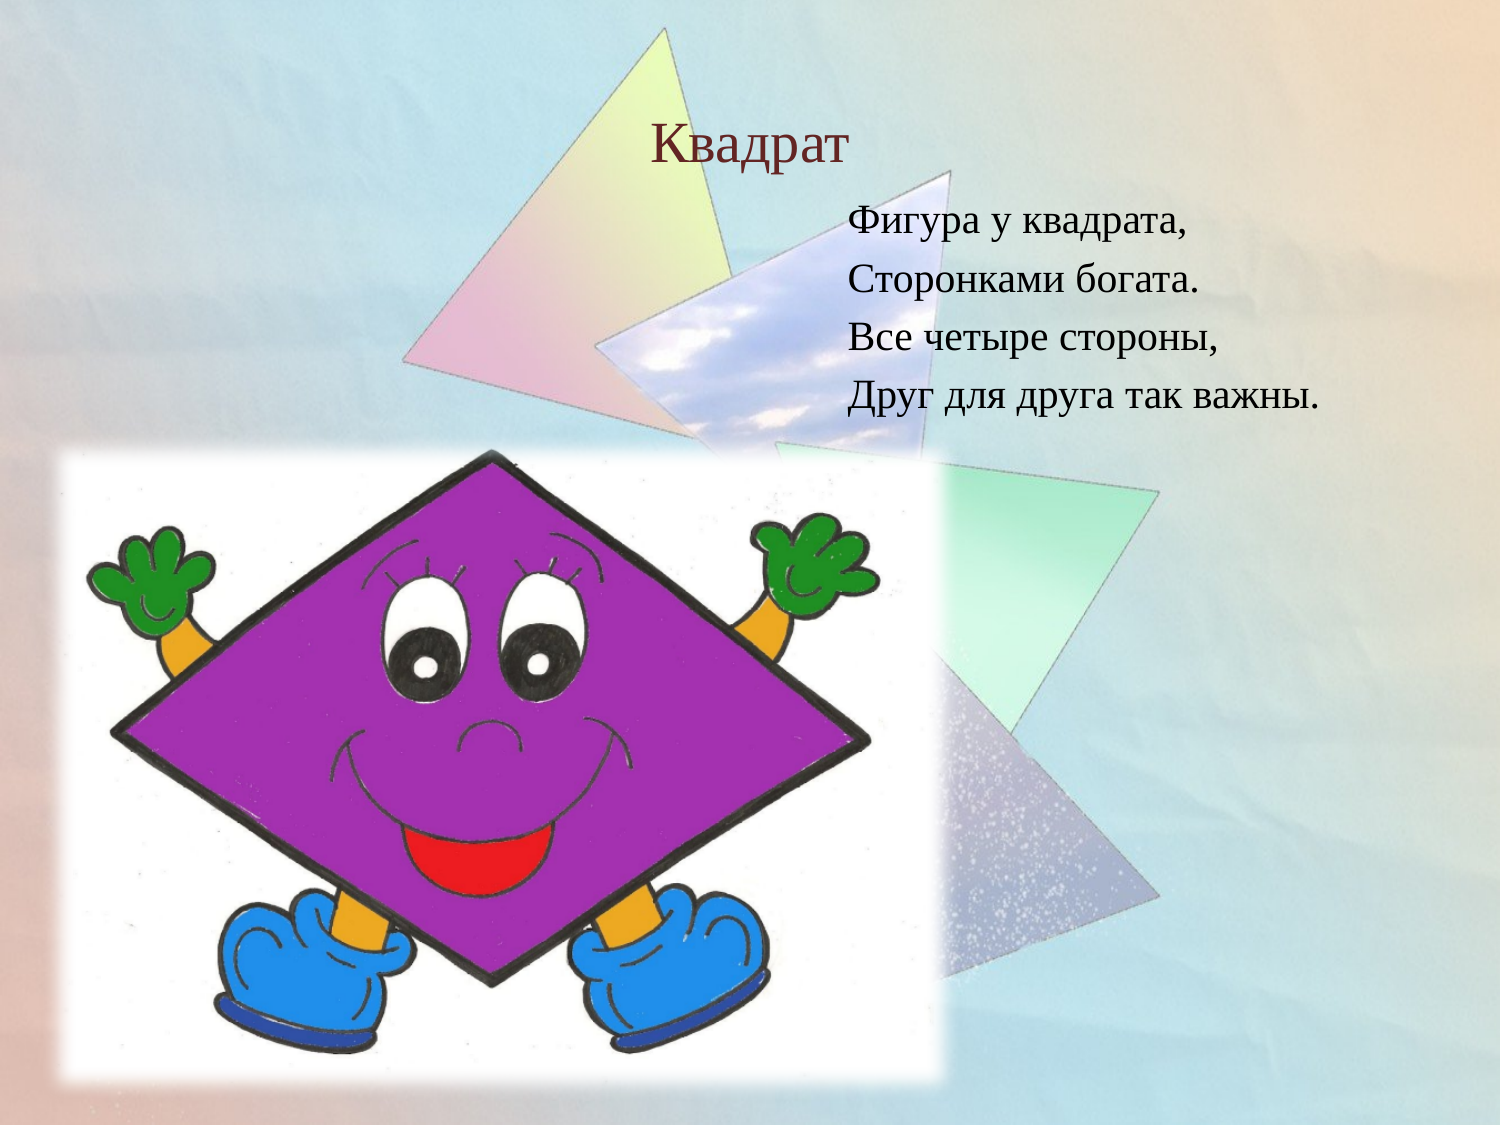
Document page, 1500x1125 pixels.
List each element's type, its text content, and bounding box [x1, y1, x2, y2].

title Квадрат [75, 45, 1425, 233]
picture [0, 0, 1500, 1125]
list Фигура у квадрата, Сторонками богата. Все четыре стороны, Друг для друга так важны. [832, 184, 1459, 1005]
